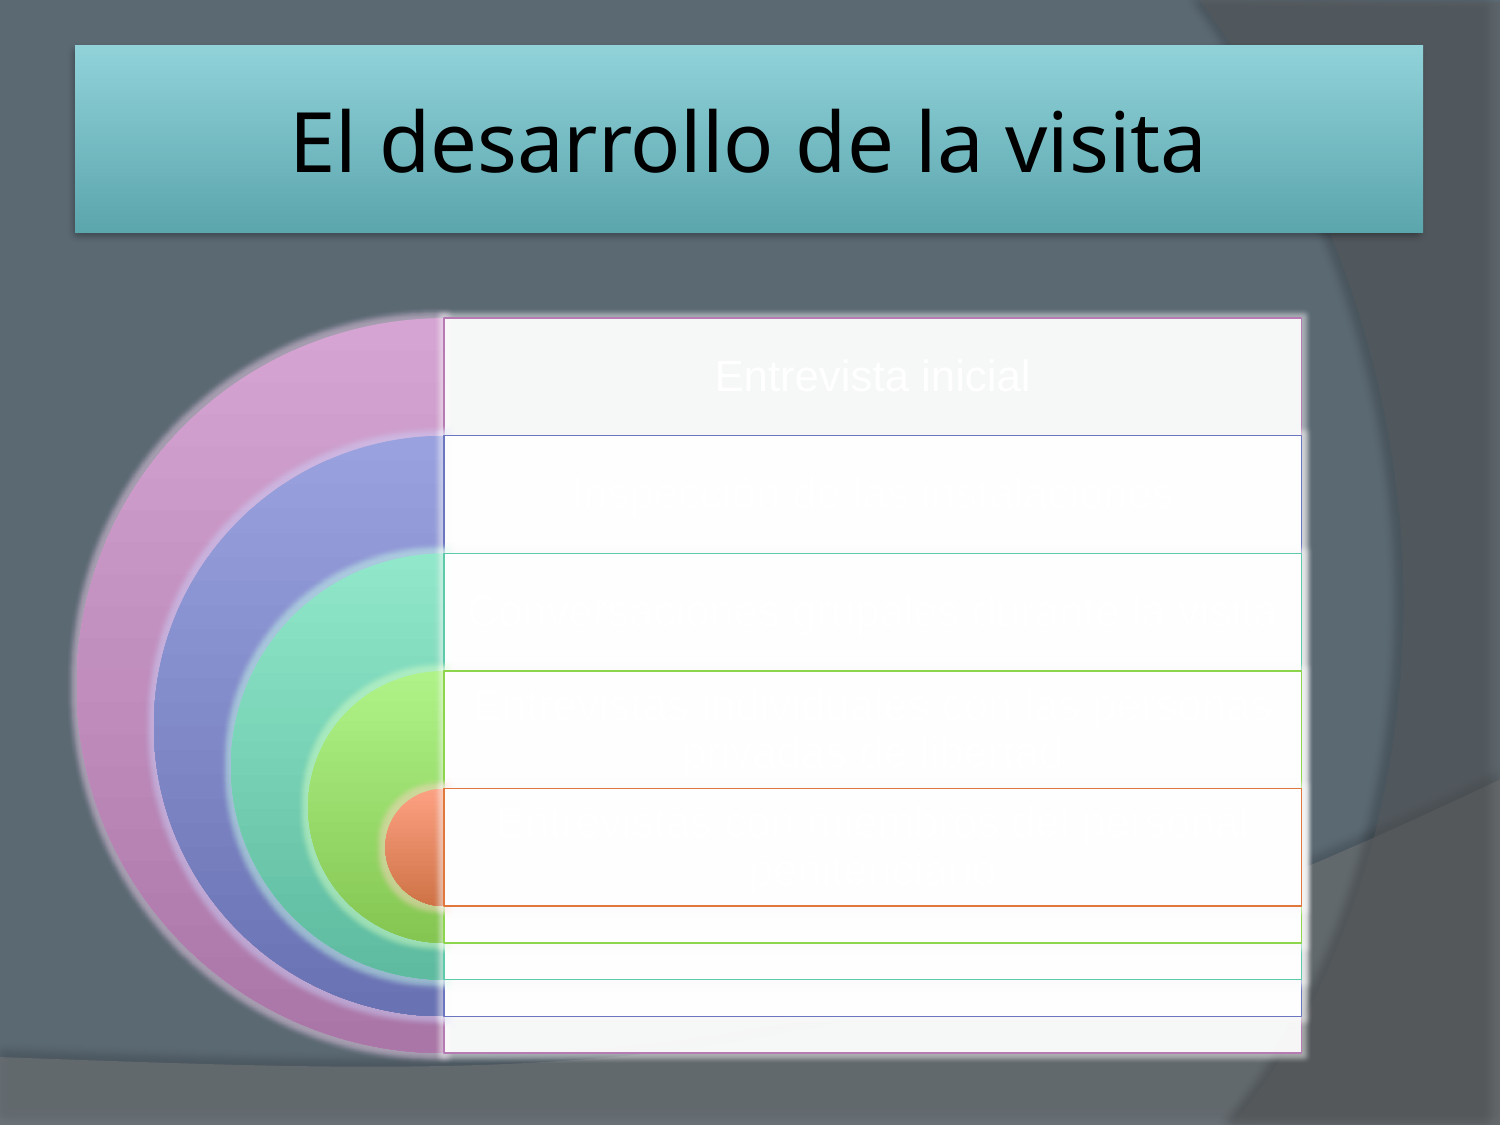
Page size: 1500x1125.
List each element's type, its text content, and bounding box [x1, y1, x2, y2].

title El desarrollo de la visita [74, 44, 1424, 233]
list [76, 314, 1302, 1058]
